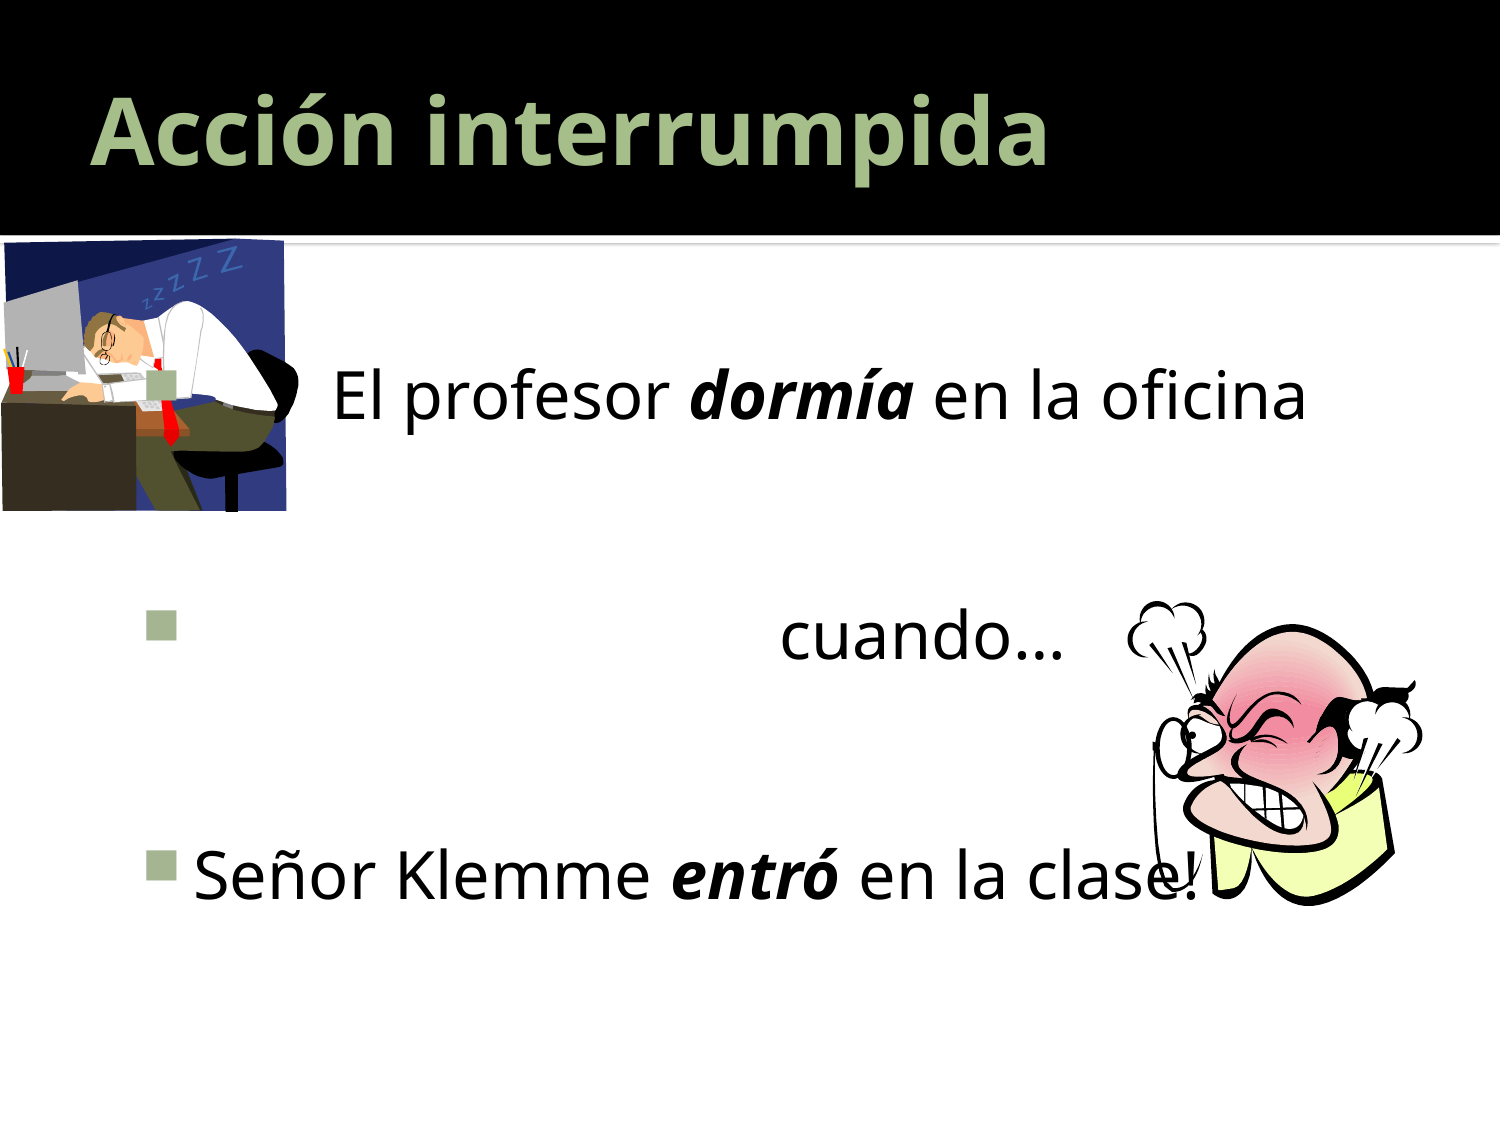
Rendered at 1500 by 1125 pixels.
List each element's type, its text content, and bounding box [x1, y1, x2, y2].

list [0, 237, 300, 513]
picture [1124, 599, 1425, 910]
text_box El profesor dormía en la oficina cuando… Señor Klemme entró en la clase! [112, 337, 1500, 1097]
title Acción interrumpida [75, 25, 1425, 231]
